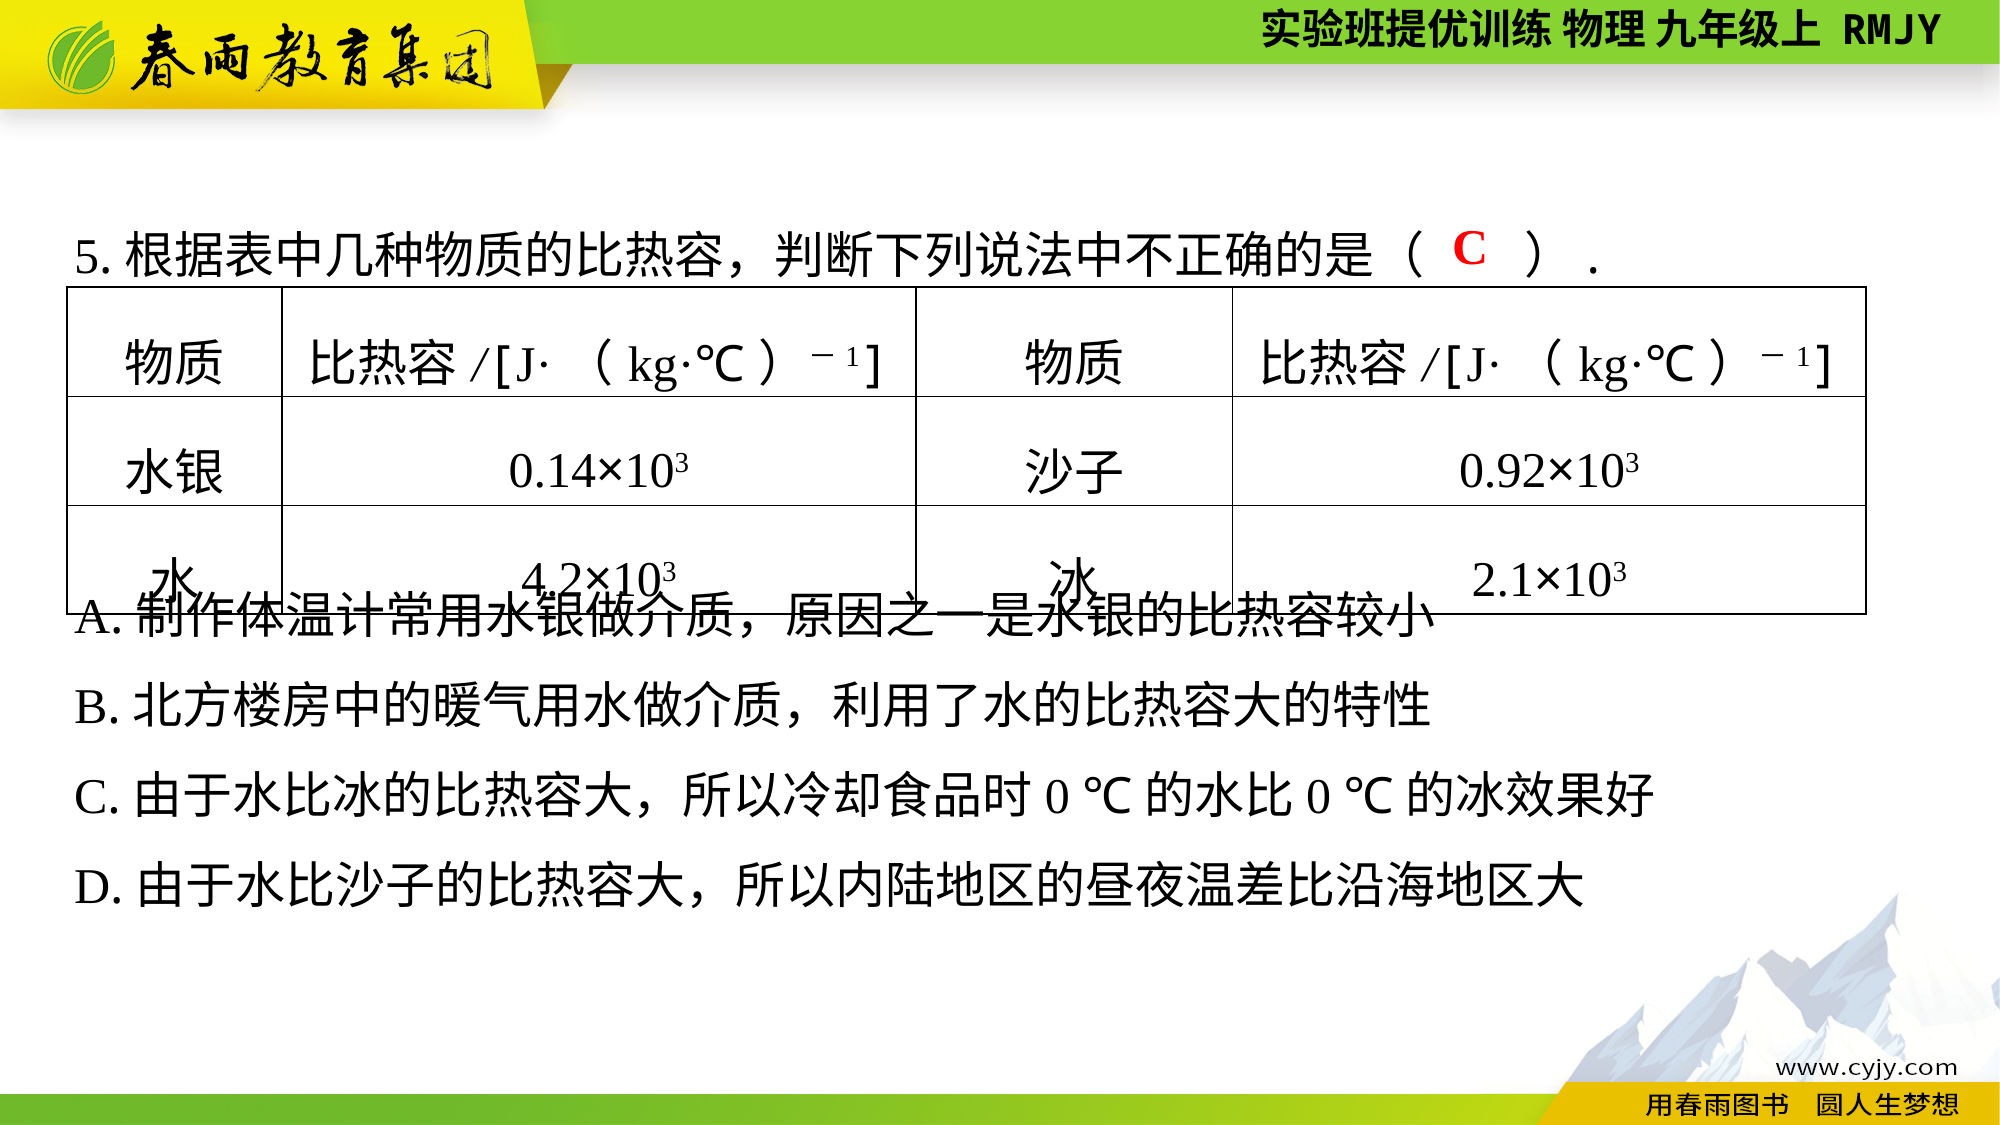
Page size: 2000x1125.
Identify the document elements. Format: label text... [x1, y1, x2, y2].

table_cell 0.14×103 [283, 397, 915, 505]
table_cell 冰 [917, 506, 1232, 613]
table_cell 水银 [68, 397, 281, 505]
list 5.根据表中几种物质的比热容，判断下列说法中不正确的是（ ）. A.制作体温计常用水银做介质，原因之一是水银的比热容较小 B.北方楼房中的暖气用水做介质，利用了水的比热容大的特性 C.由于水比冰的比热容大，所以冷却食品时0 ℃的水比0 ℃的冰效果好 D.由于水比沙子的比热容大，所以内陆地区的昼夜温差比沿海地区大 [59, 186, 1944, 929]
table_cell 0.92×103 [1233, 397, 1865, 505]
table_header 比热容/[J·（kg·℃）－1] [1233, 288, 1865, 396]
table_cell 水 [68, 506, 281, 613]
table_cell 2.1×103 [1233, 506, 1865, 613]
table_cell 4.2×103 [283, 506, 915, 613]
text_box C [1437, 207, 1504, 283]
table_header 物质 [68, 288, 281, 396]
picture [0, 0, 2000, 1125]
table_header 物质 [917, 288, 1232, 396]
table_cell 沙子 [917, 397, 1232, 505]
table_header 比热容/[J·（kg·℃）－1] [283, 288, 915, 396]
